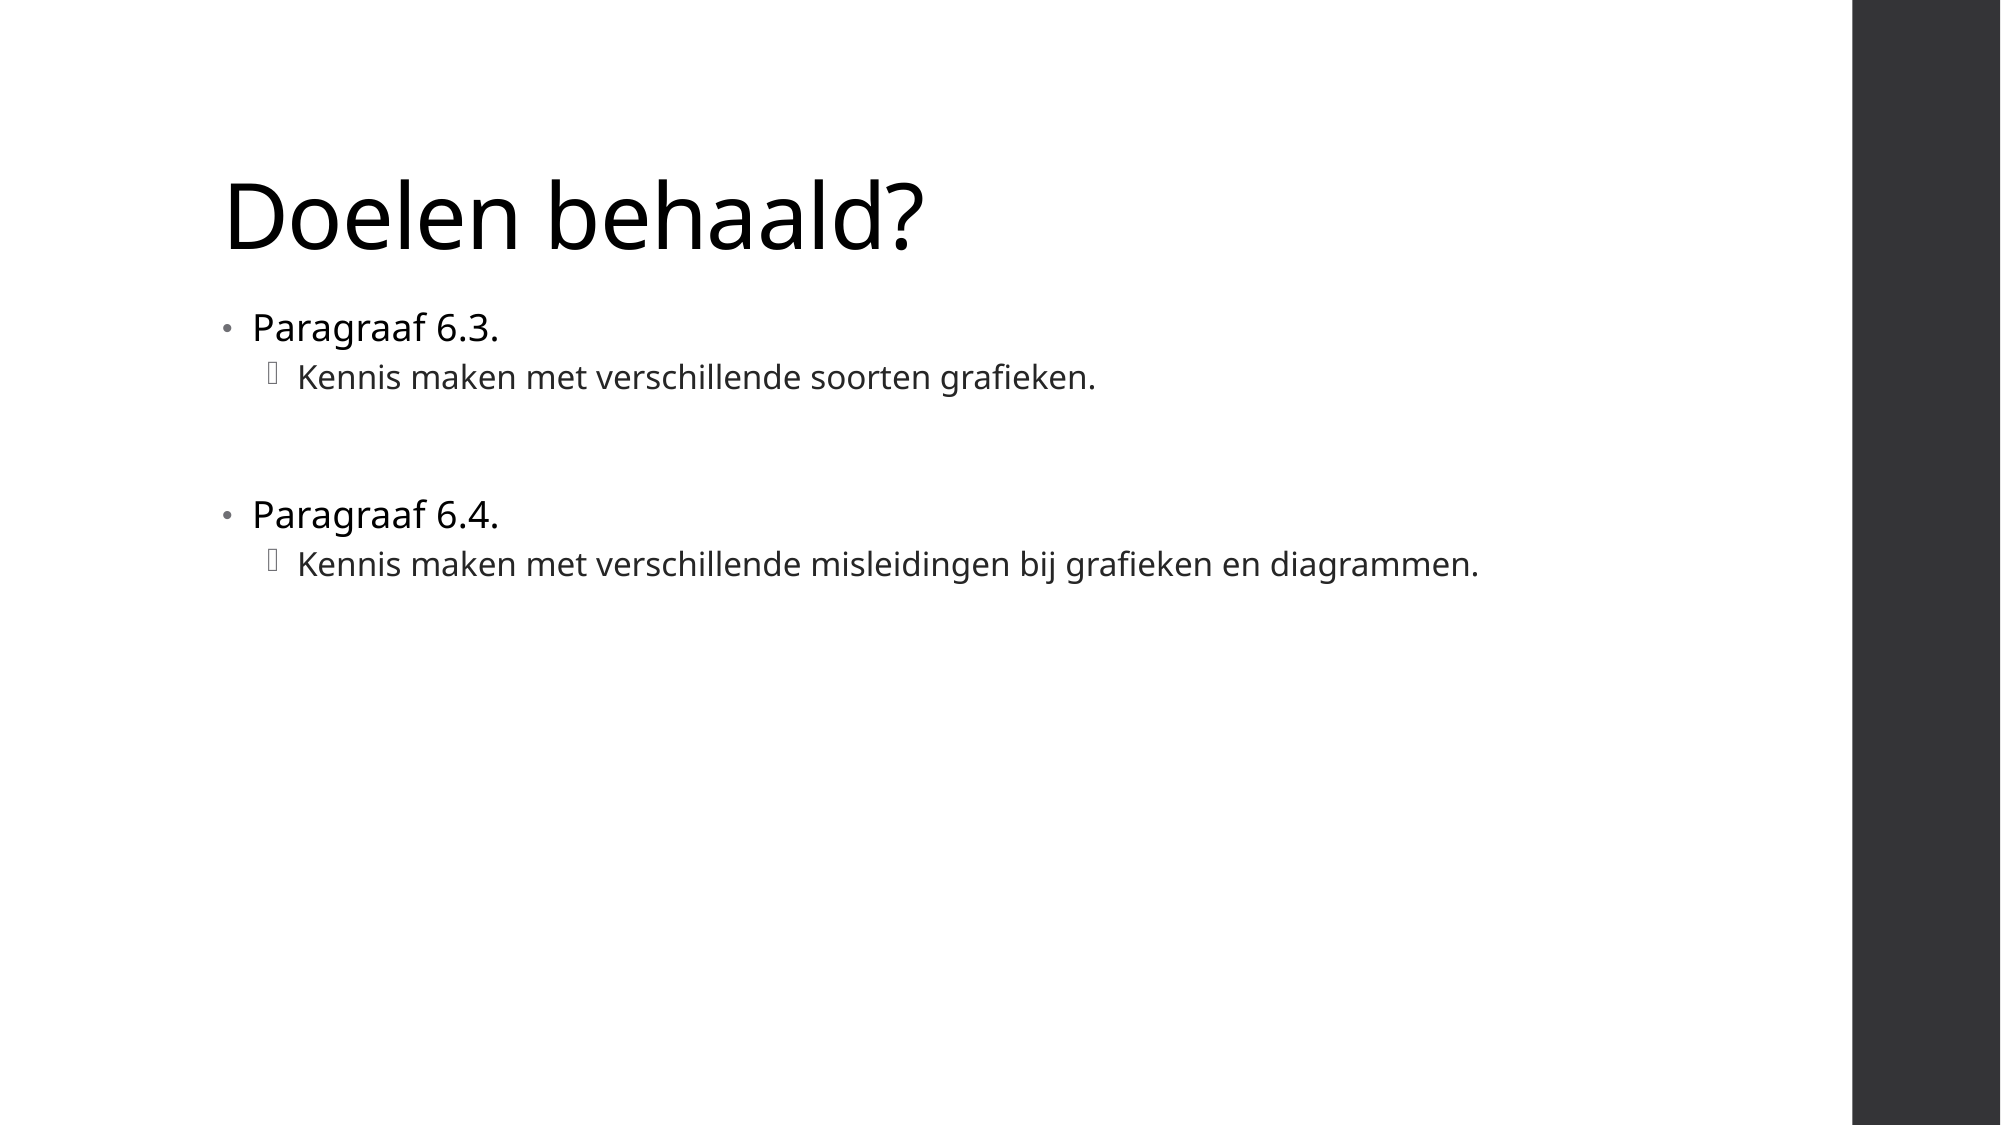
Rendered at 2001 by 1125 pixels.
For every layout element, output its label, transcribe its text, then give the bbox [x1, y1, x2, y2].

title Doelen behaald? [206, 60, 1797, 278]
list Paragraaf 6.3. Kennis maken met verschillende soorten grafieken. Paragraaf 6.4. Kennis maken met verschillende misleidingen bij grafieken en diagrammen. [206, 299, 1617, 1014]
